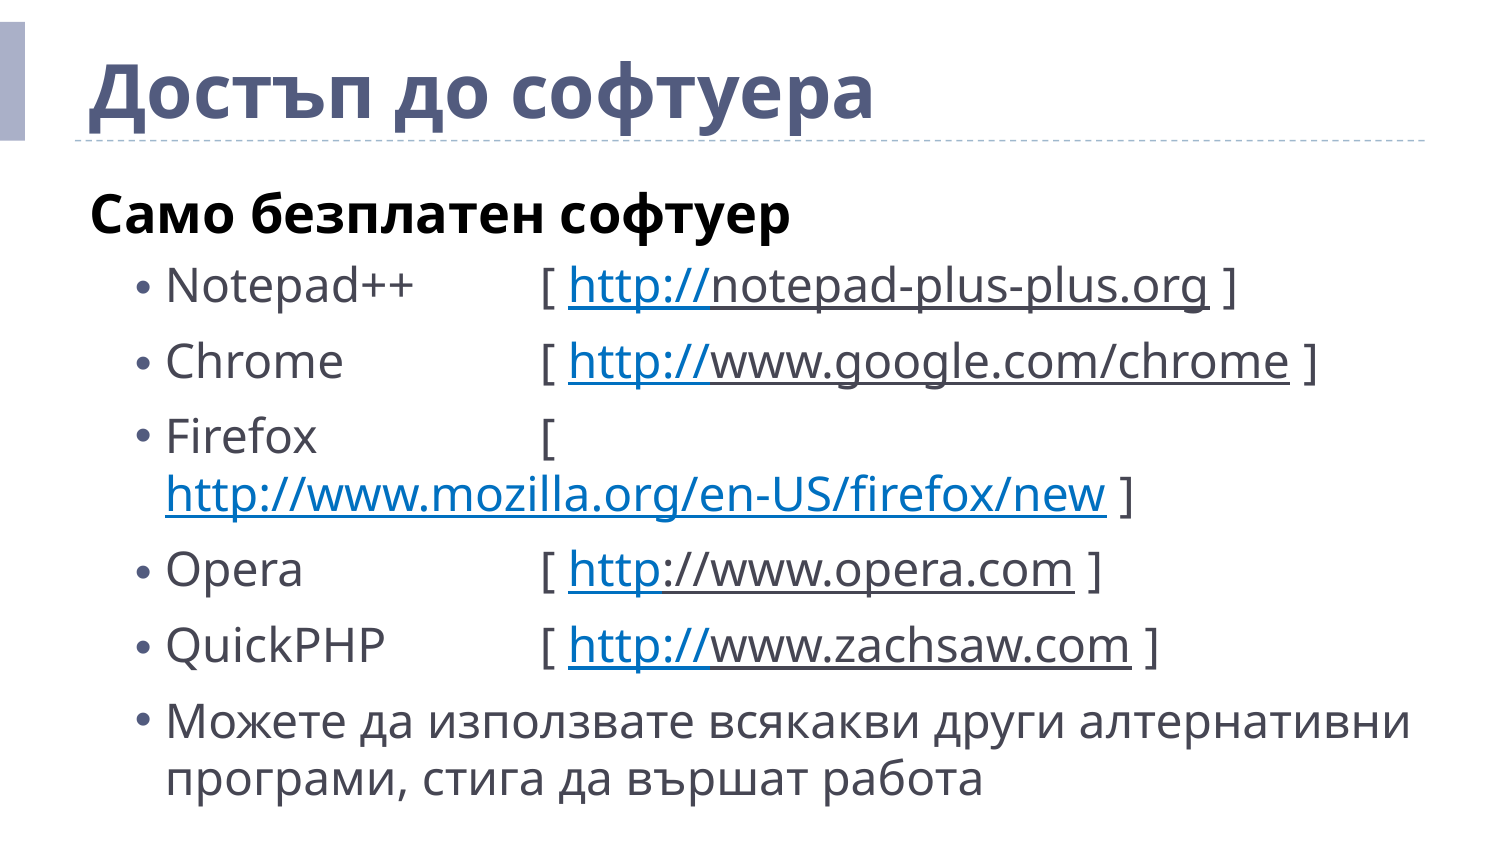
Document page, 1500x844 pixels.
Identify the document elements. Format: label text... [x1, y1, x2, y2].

list Само безплатен софтуер Notepad++ [ http://notepad-plus-plus.org ] Chrome [ http://www.google.com/chrome ] Firefox [ http://www.mozilla.org/en-US/firefox/new ] Opera [ http://www.opera.com ] QuickPHP [ http://www.zachsaw.com ] Можете да използвате всякакви други алтернативни програми, стига да вършат работа [75, 171, 1475, 835]
title Достъп до софтуера [75, 18, 1475, 141]
